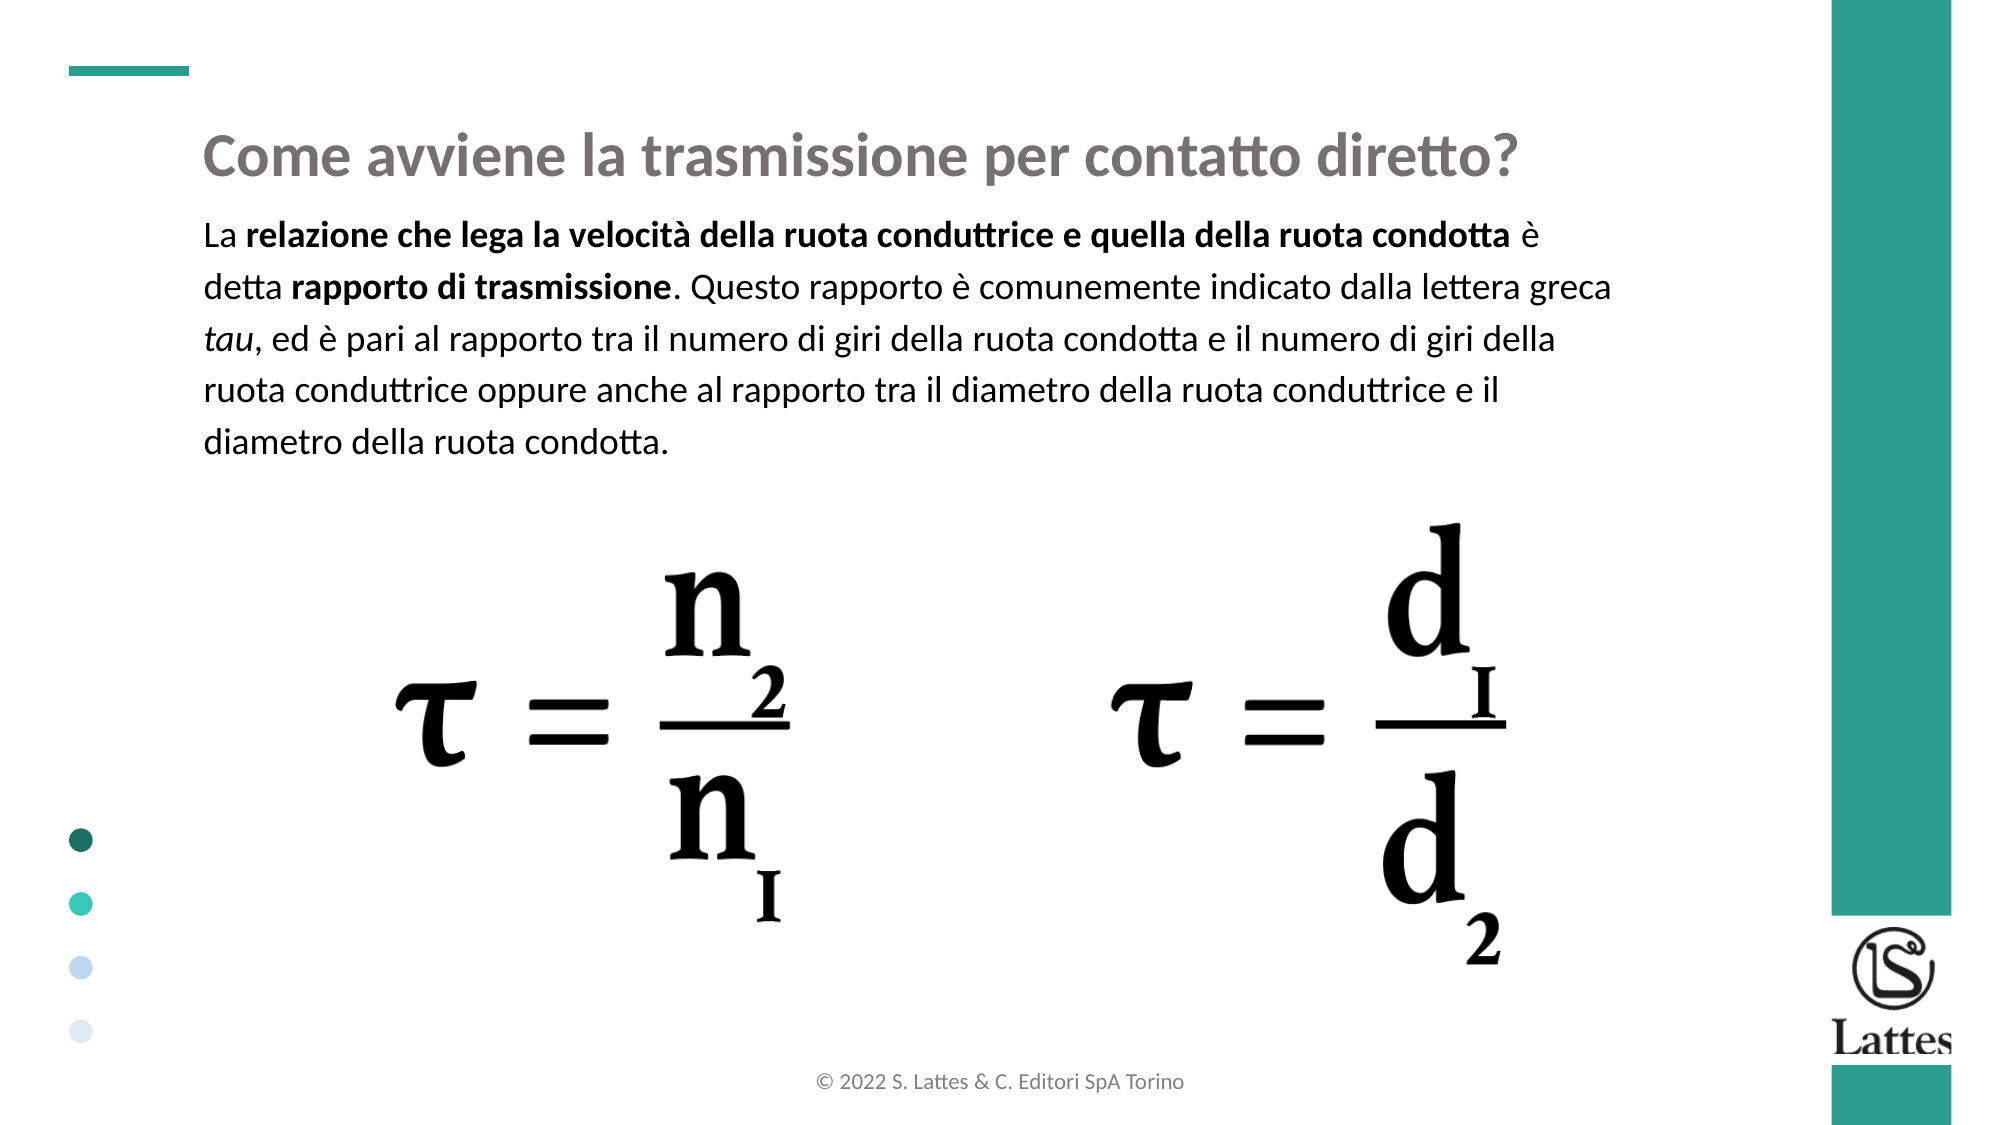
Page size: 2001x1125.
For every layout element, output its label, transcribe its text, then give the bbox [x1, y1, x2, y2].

picture [1095, 495, 1525, 977]
text_box La relazione che lega la velocità della ruota conduttrice e quella della ruota condotta è detta rapporto di trasmissione. Questo rapporto è comunemente indicato dalla lettera greca tau, ed è pari al rapporto tra il numero di giri della ruota condotta e il numero di giri della ruota conduttrice oppure anche al rapporto tra il diametro della ruota conduttrice e il diametro della ruota condotta. [188, 196, 1633, 470]
picture [344, 562, 809, 940]
text_box Come avviene la trasmissione per contatto diretto? [188, 77, 1633, 196]
